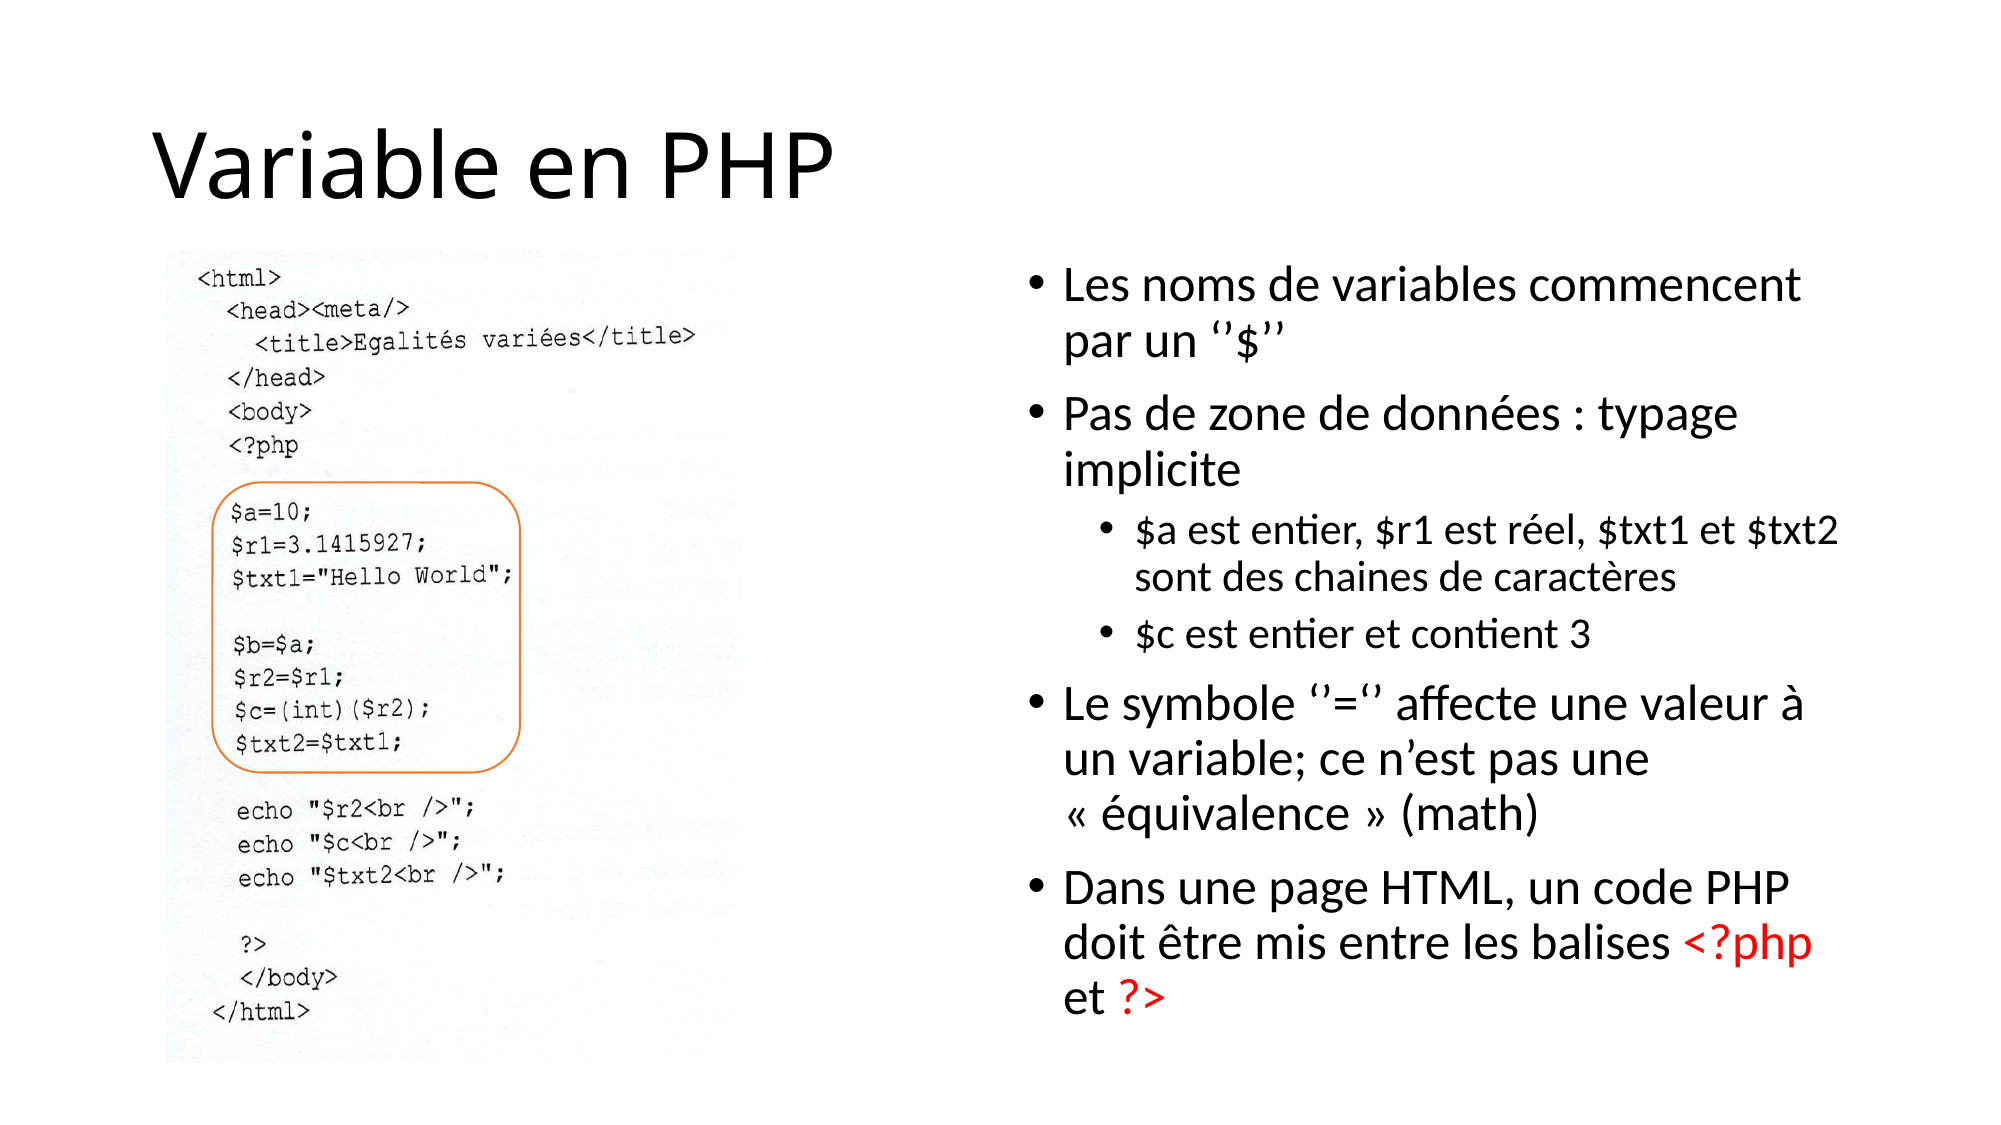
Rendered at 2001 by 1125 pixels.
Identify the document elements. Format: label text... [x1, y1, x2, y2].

title Variable en PHP [137, 59, 1863, 278]
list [164, 250, 742, 1063]
list Les noms de variables commencent par un ‘’$’’ Pas de zone de données : typage implicite $a est entier, $r1 est réel, $txt1 et $txt2 sont des chaines de caractères $c est entier et contient 3 Le symbole ‘’=‘’ affecte une valeur à un variable; ce n’est pas une « équivalence » (math) Dans une page HTML, un code PHP doit être mis entre les balises <?php et ?> [1012, 250, 1863, 1038]
